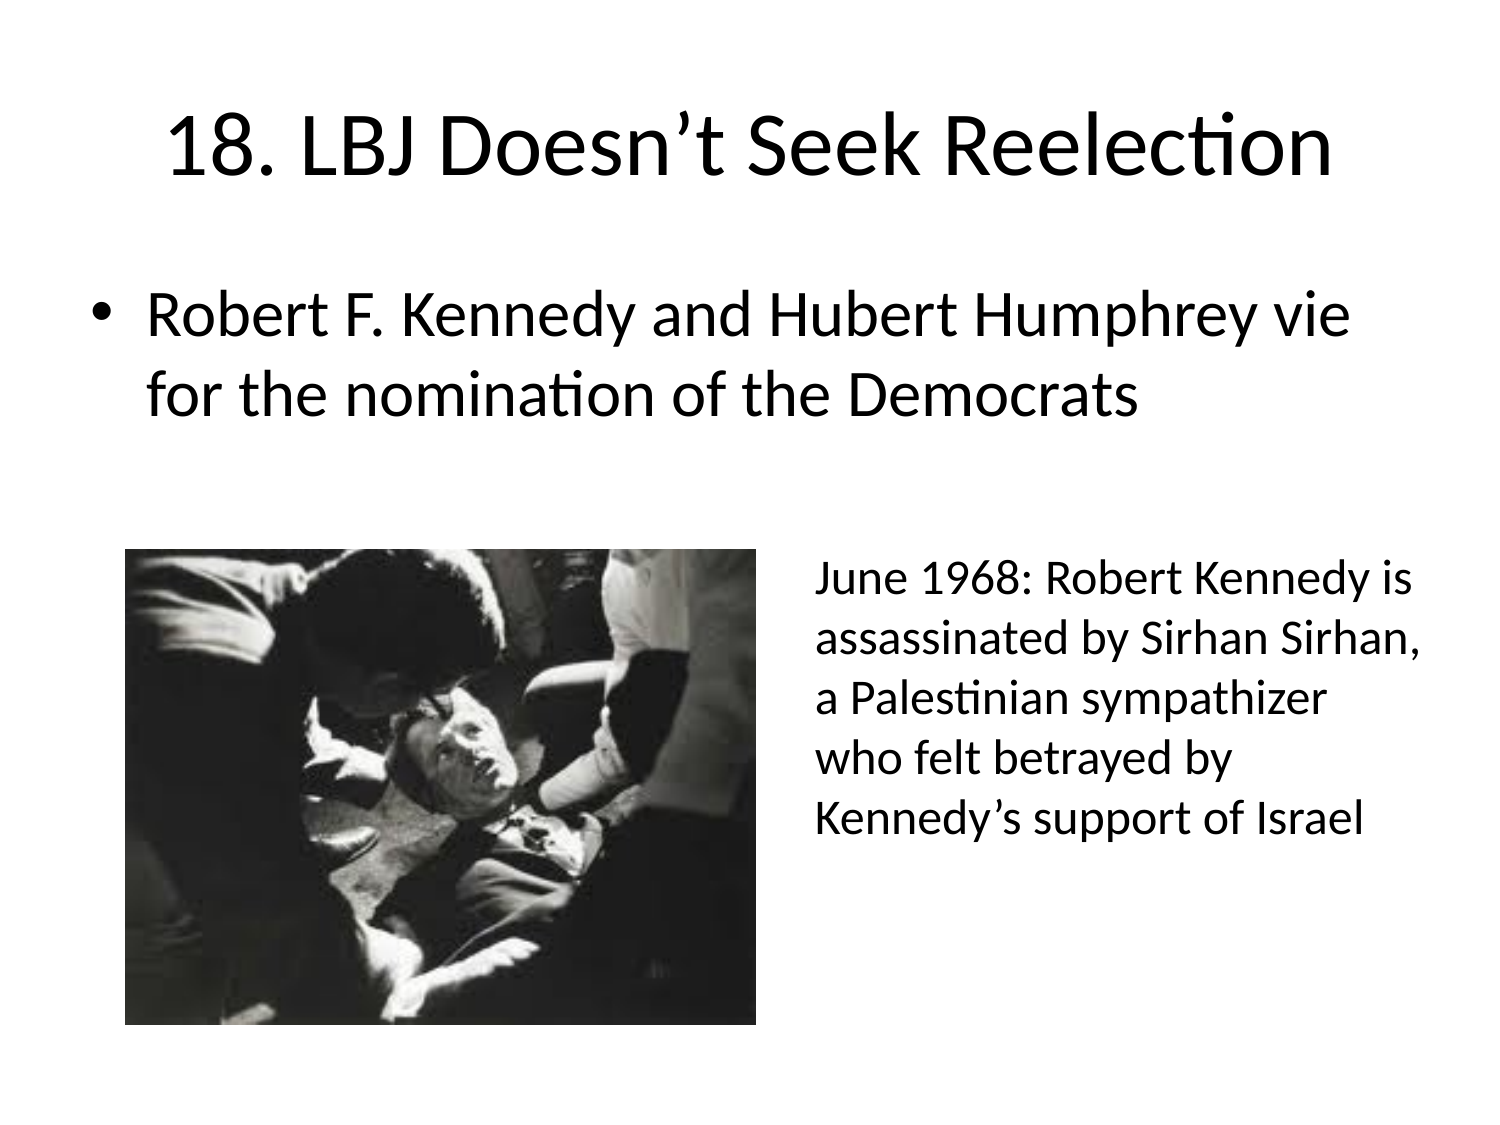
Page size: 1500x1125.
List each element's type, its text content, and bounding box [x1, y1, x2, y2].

text_box June 1968: Robert Kennedy is assassinated by Sirhan Sirhan, a Palestinian sympathizer who felt betrayed by Kennedy’s support of Israel [800, 537, 1438, 853]
picture [124, 549, 757, 1026]
list Robert F. Kennedy and Hubert Humphrey vie for the nomination of the Democrats [75, 262, 1425, 1005]
title 18. LBJ Doesn’t Seek Reelection [75, 45, 1425, 233]
